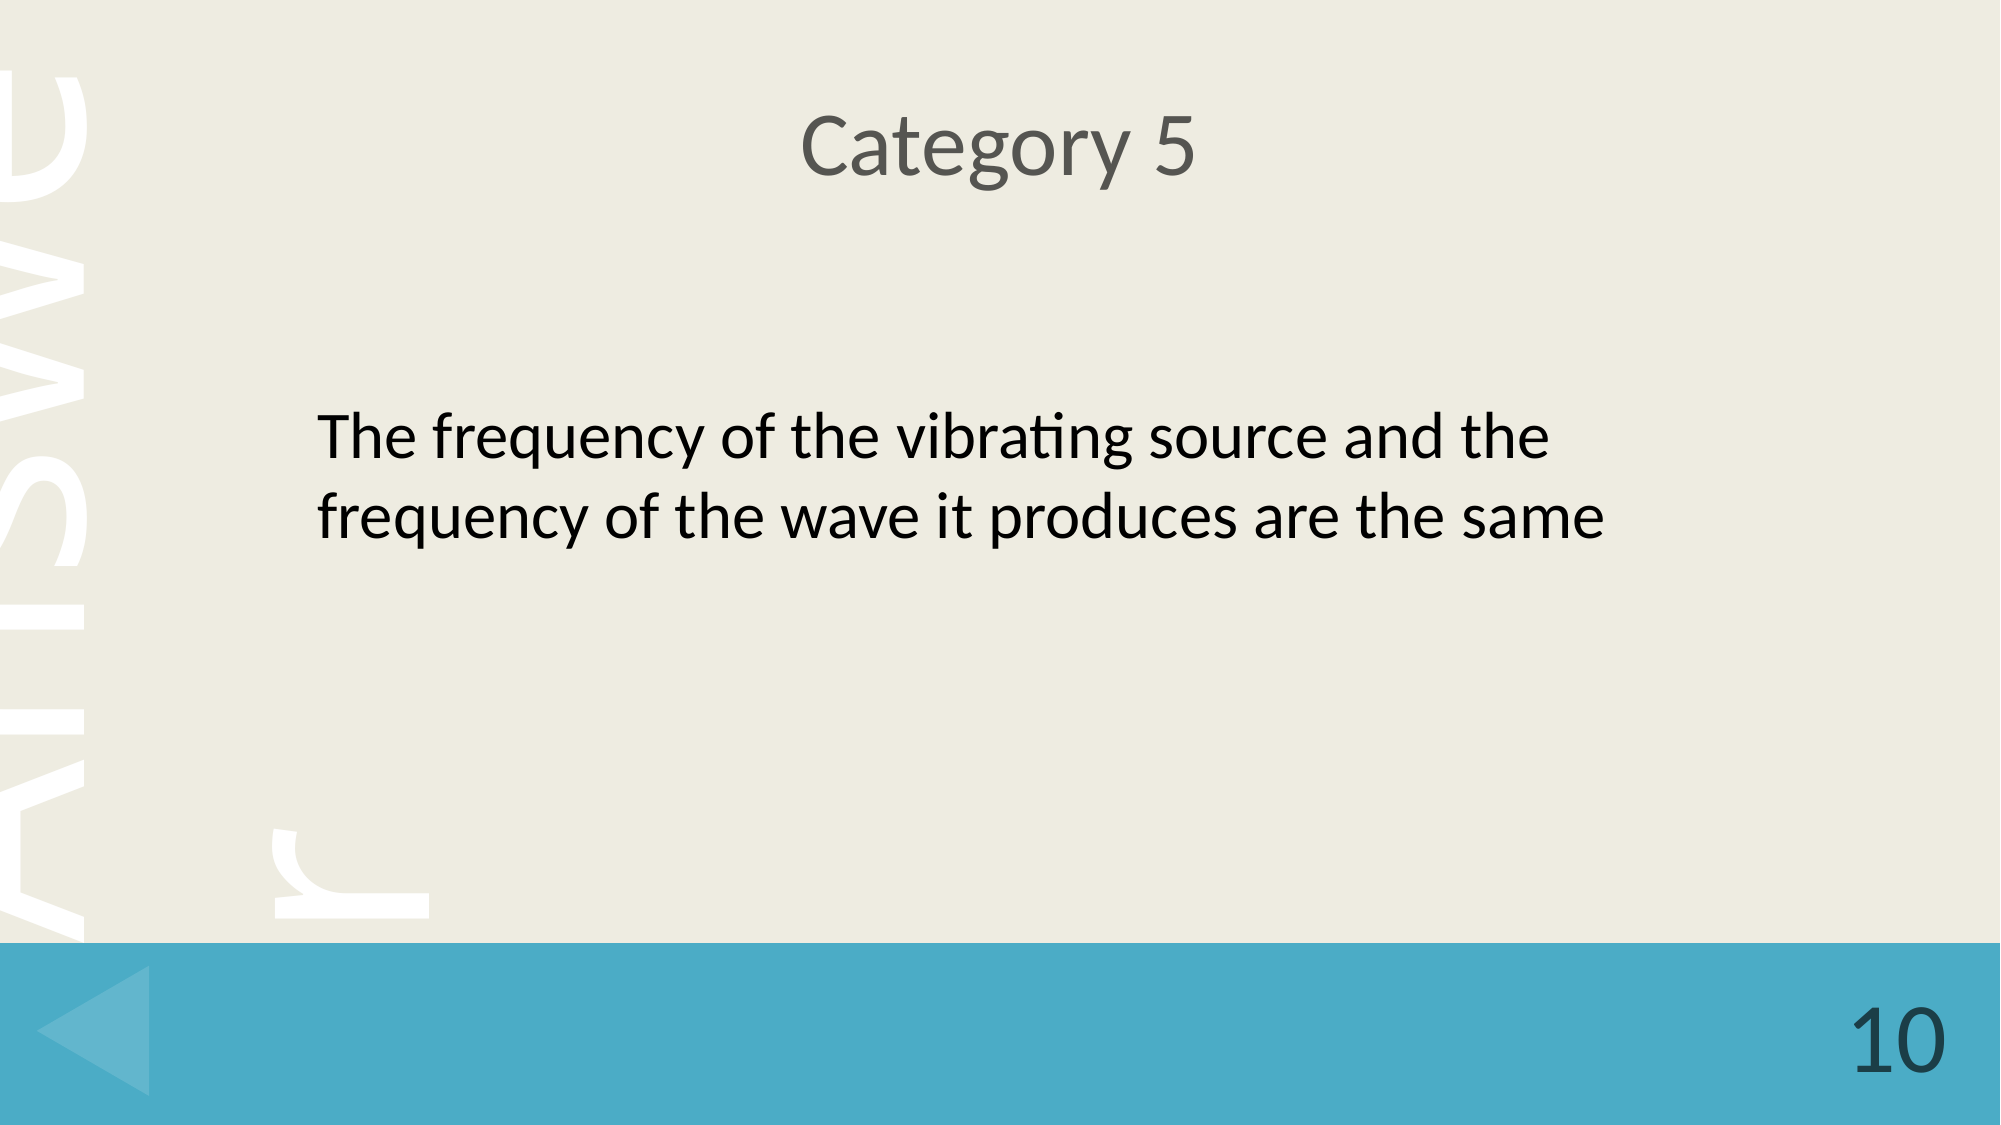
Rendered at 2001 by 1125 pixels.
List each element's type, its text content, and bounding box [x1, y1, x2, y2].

list 10 [1494, 967, 1963, 1097]
title Category 5 [99, 45, 1900, 233]
list The frequency of the vibrating source and the frequency of the wave it produces are the same [302, 307, 1760, 636]
